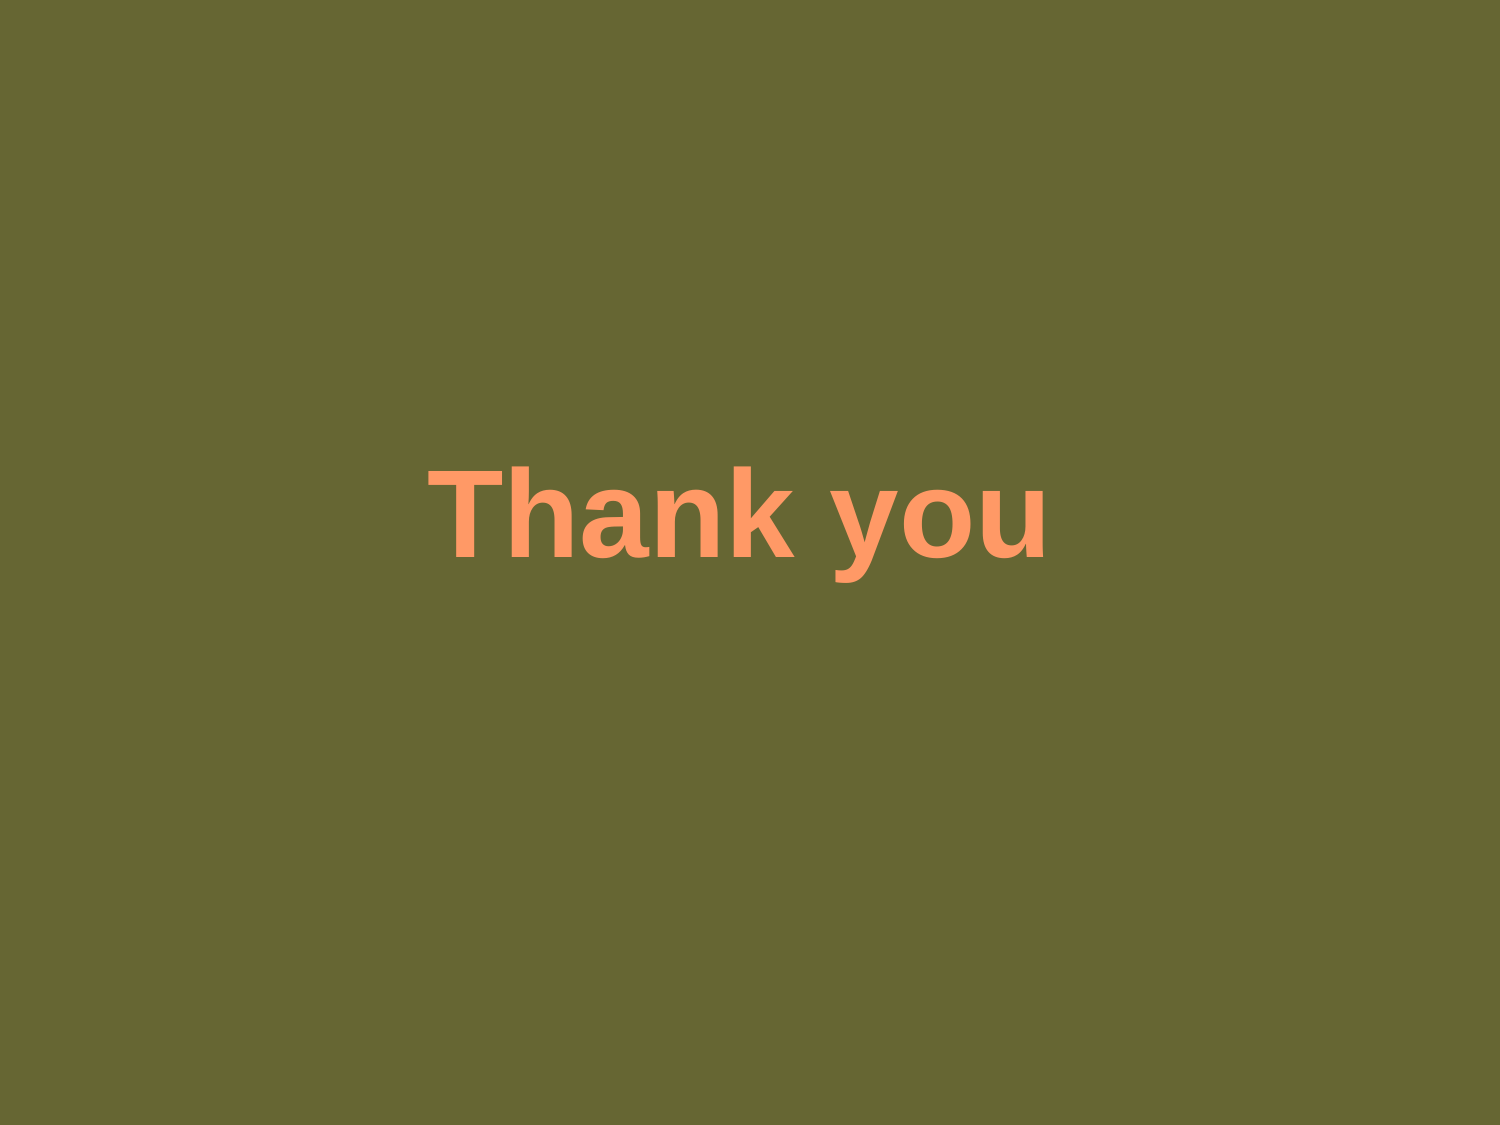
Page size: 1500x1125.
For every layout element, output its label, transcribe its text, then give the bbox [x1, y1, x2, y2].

text_box Thank you [412, 424, 1150, 590]
